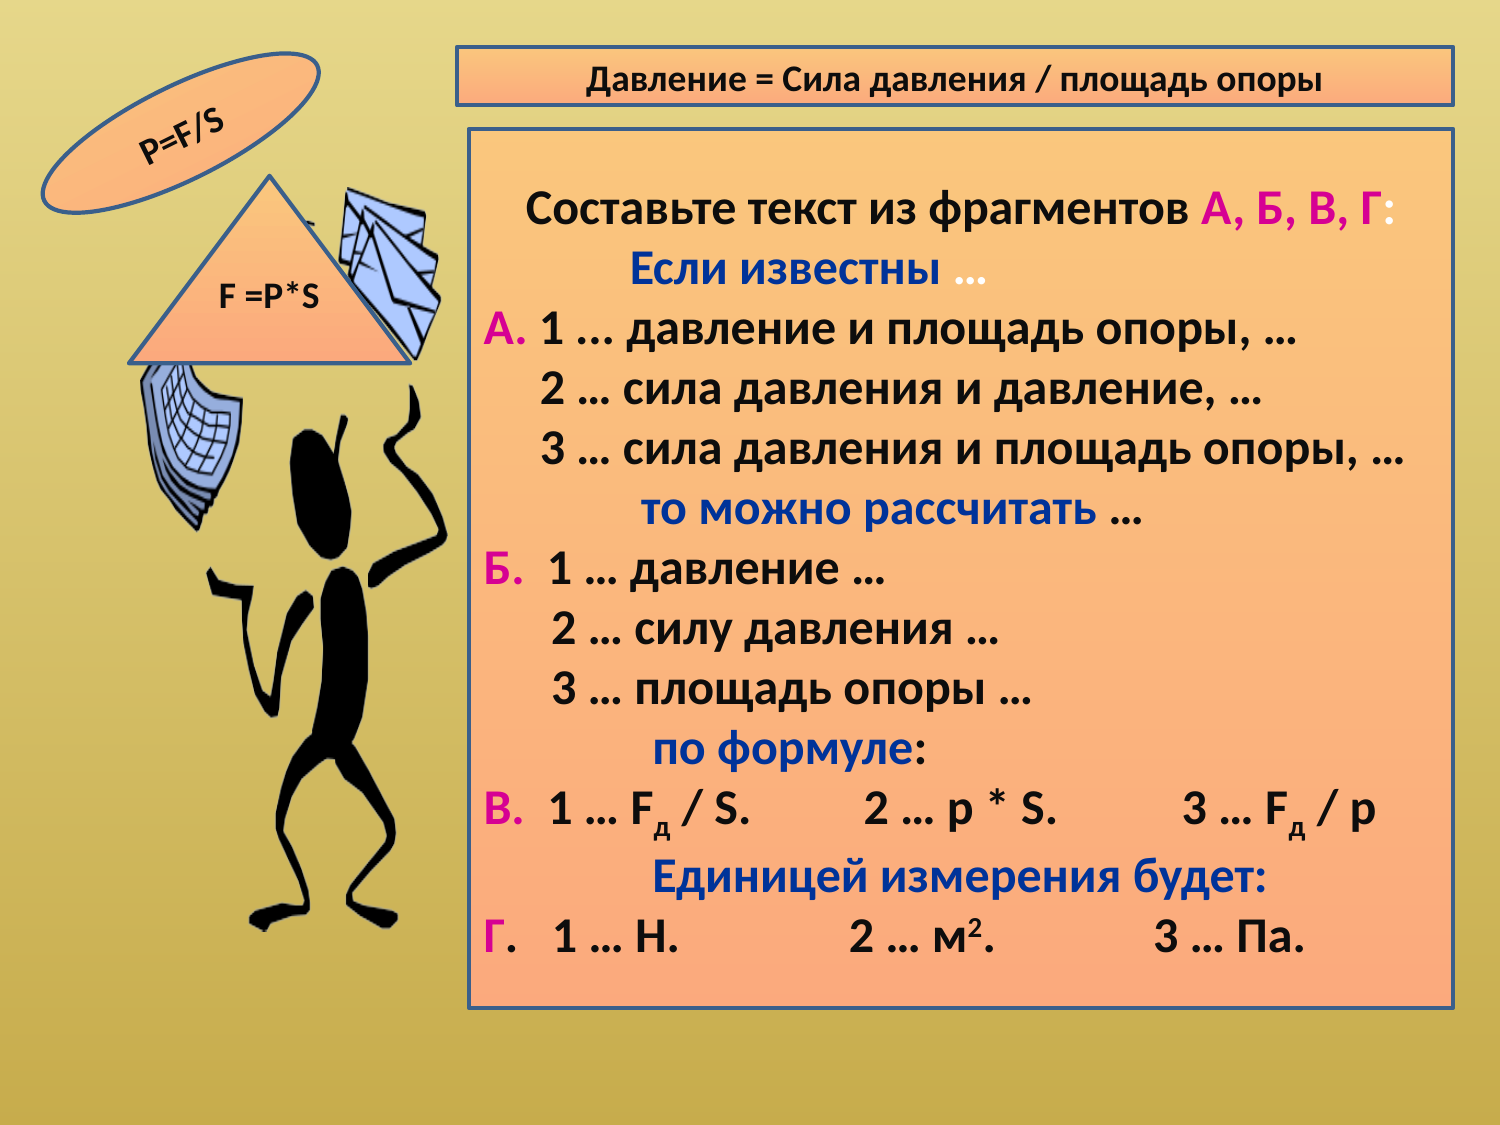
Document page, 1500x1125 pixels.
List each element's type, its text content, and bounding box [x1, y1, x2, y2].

text_box F =P*S [260, 173, 280, 185]
text_box P=F/S [40, 51, 321, 215]
text_box F =P*S [127, 351, 135, 366]
text_box Давление = Сила давления / площадь опоры [455, 45, 1455, 107]
picture [140, 187, 448, 932]
text_box Cоставьте текст из фрагментов А, Б, В, Г: Если известны … А. 1 ... давление и площадь опоры, … 2 … сила давления и давление, … 3 … сила давления и площадь опоры, … то можно рассчитать … Б. 1 … давление … 2 … силу давления … 3 … площадь опоры … по формуле: В. 1 … Fд / S. 2 … p * S. 3 … Fд / p Единицей измерения будет: Г. 1 … Н. 2 … м2. 3 … Па. [467, 127, 1455, 1010]
